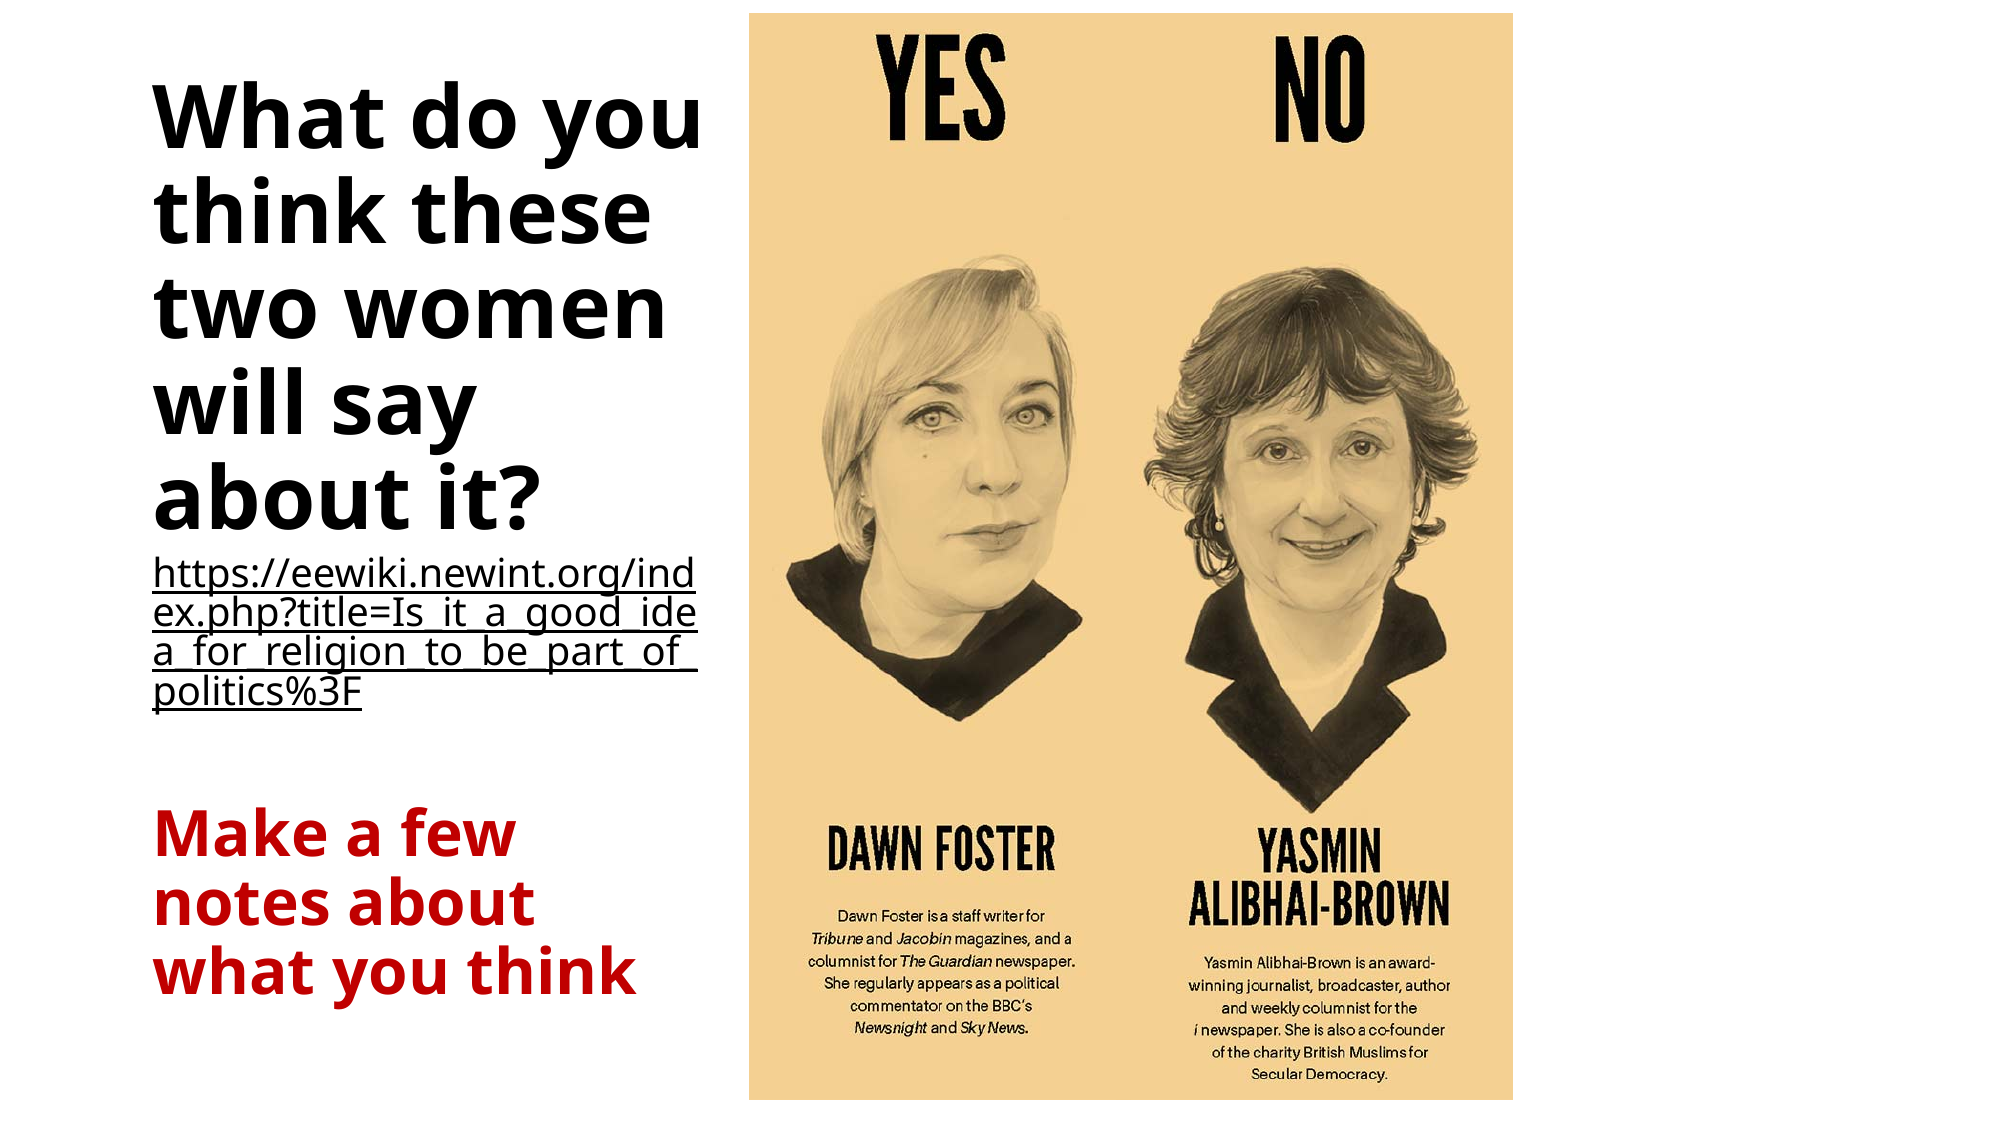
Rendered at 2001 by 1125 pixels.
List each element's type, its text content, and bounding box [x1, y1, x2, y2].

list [749, 13, 1513, 1100]
title What do you think these two women will say about it? https://eewiki.newint.org/index.php?title=Is_it_a_good_idea_for_religion_to_be_part_of_politics%3F Make a few notes about what you think [137, 59, 726, 952]
